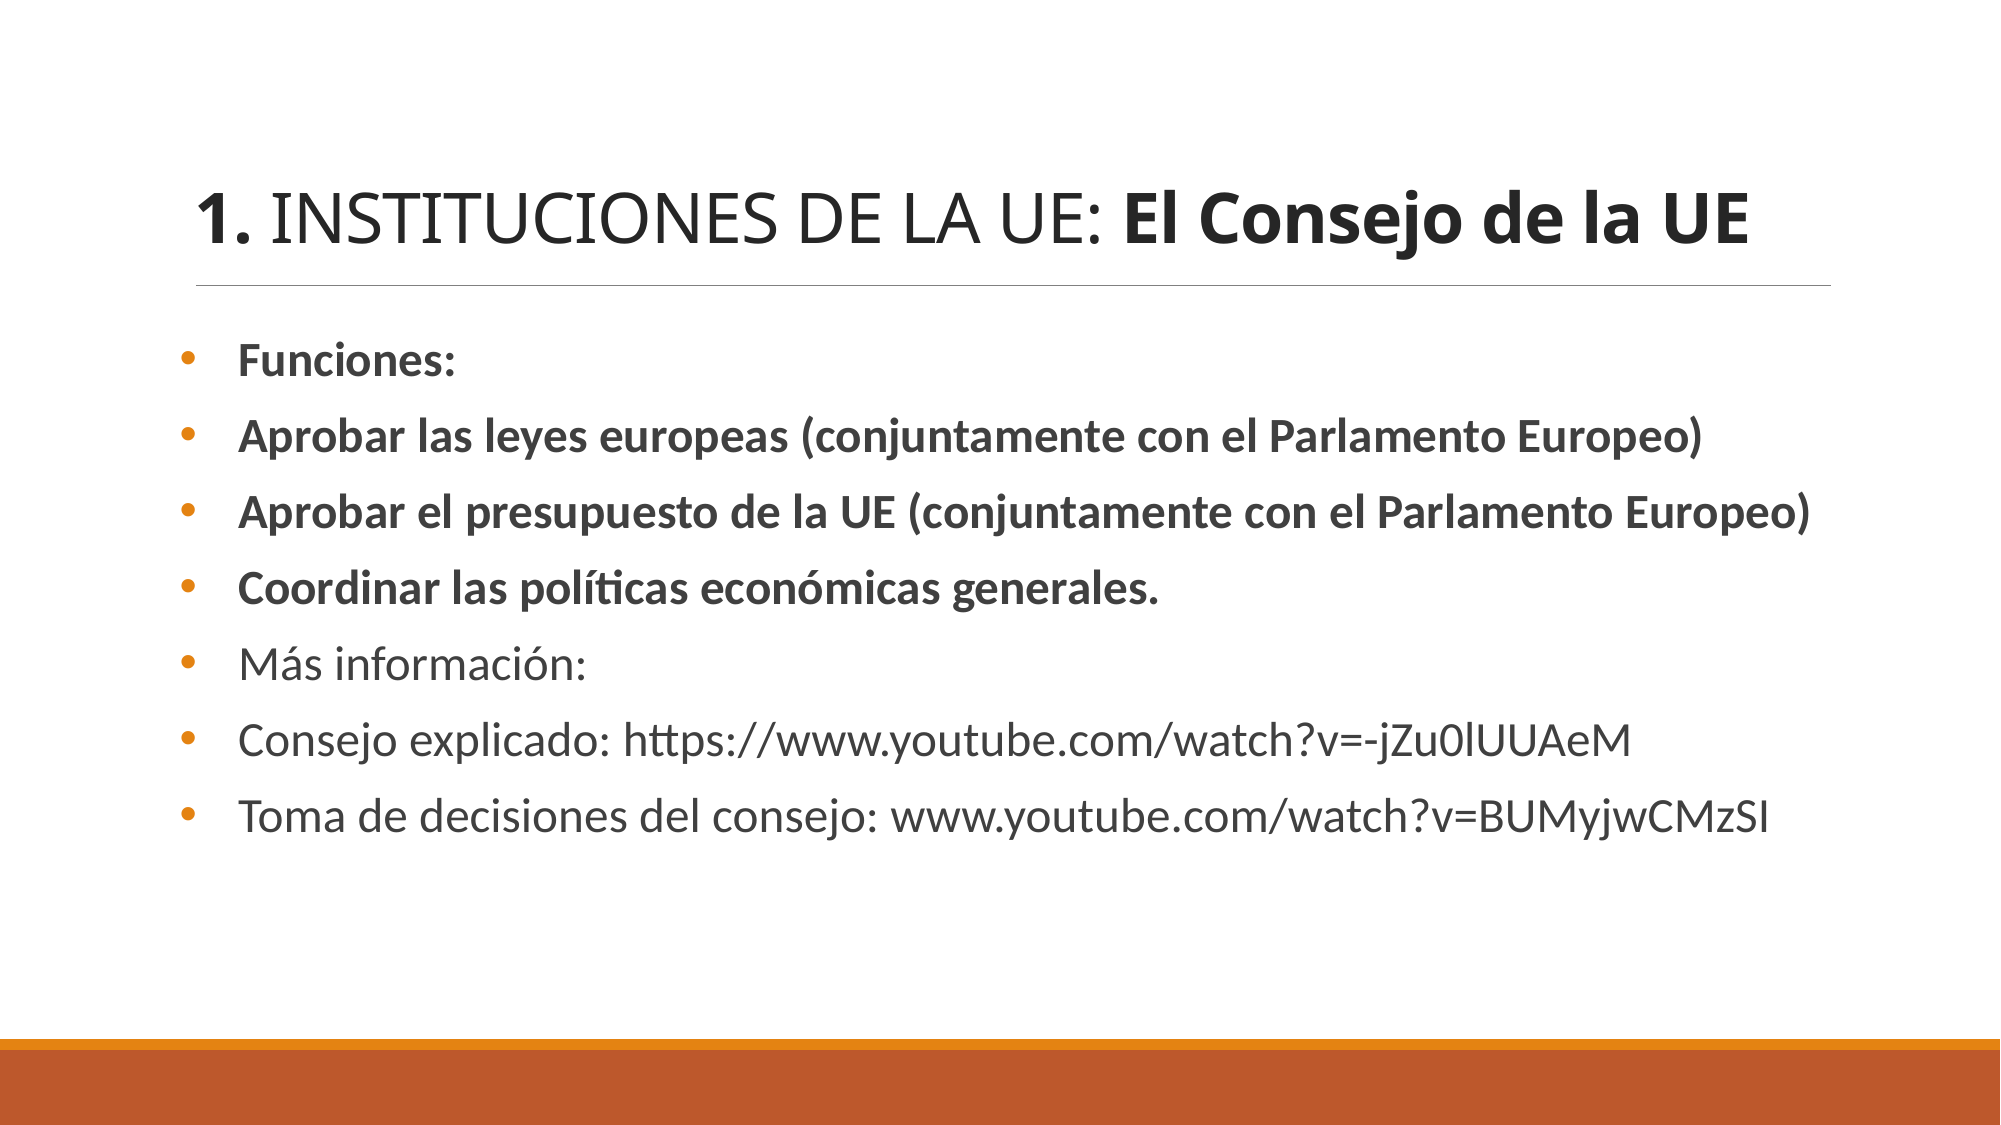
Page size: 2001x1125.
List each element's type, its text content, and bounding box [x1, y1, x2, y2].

text_box 1. INSTITUCIONES DE LA UE: El Consejo de la UE [179, 149, 1839, 265]
list Funciones: Aprobar las leyes europeas (conjuntamente con el Parlamento Europeo) Aprobar el presupuesto de la UE (conjuntamente con el Parlamento Europeo) Coordinar las políticas económicas generales. Más información: Consejo explicado: https://www.youtube.com/watch?v=-jZu0lUUAeM Toma de decisiones del consejo: www.youtube.com/watch?v=BUMyjwCMzSI [179, 326, 1830, 953]
